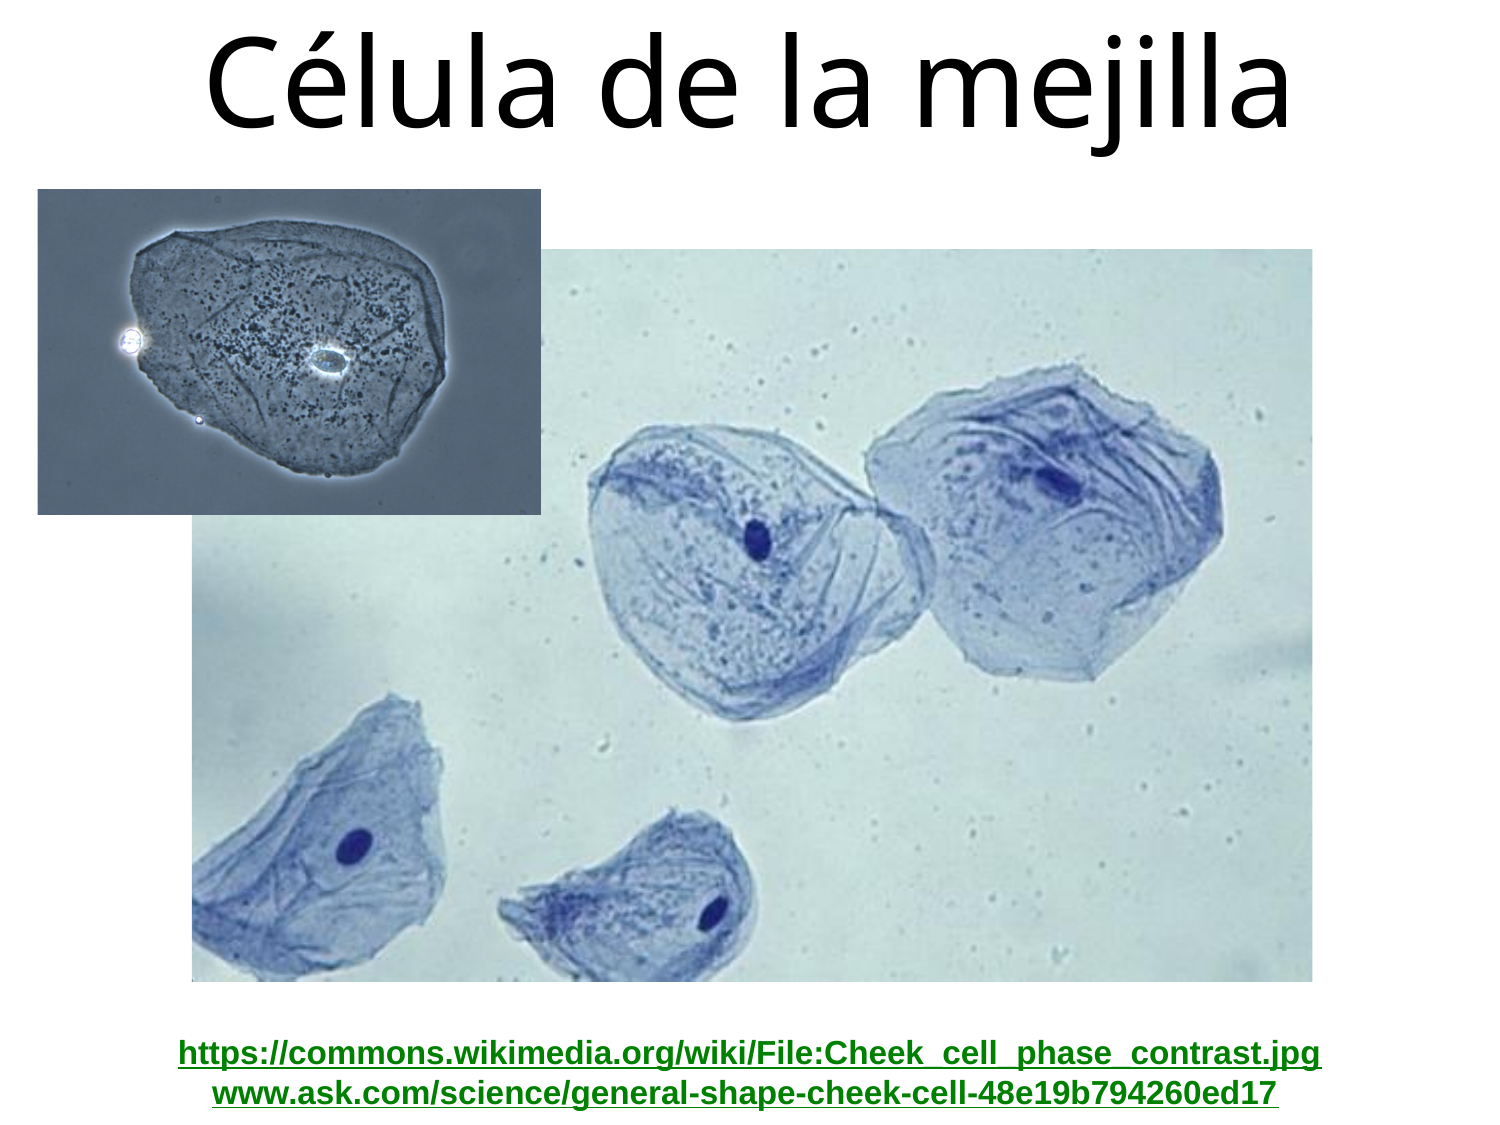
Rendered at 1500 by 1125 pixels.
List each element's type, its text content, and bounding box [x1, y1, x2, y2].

picture [37, 188, 1313, 982]
title Célula de la mejilla [0, 12, 1500, 143]
footer https://commons.wikimedia.org/wiki/File:Cheek_cell_phase_contrast.jpg www.ask.com/science/general-shape-cheek-cell-48e19b794260ed17 [0, 1030, 1500, 1113]
